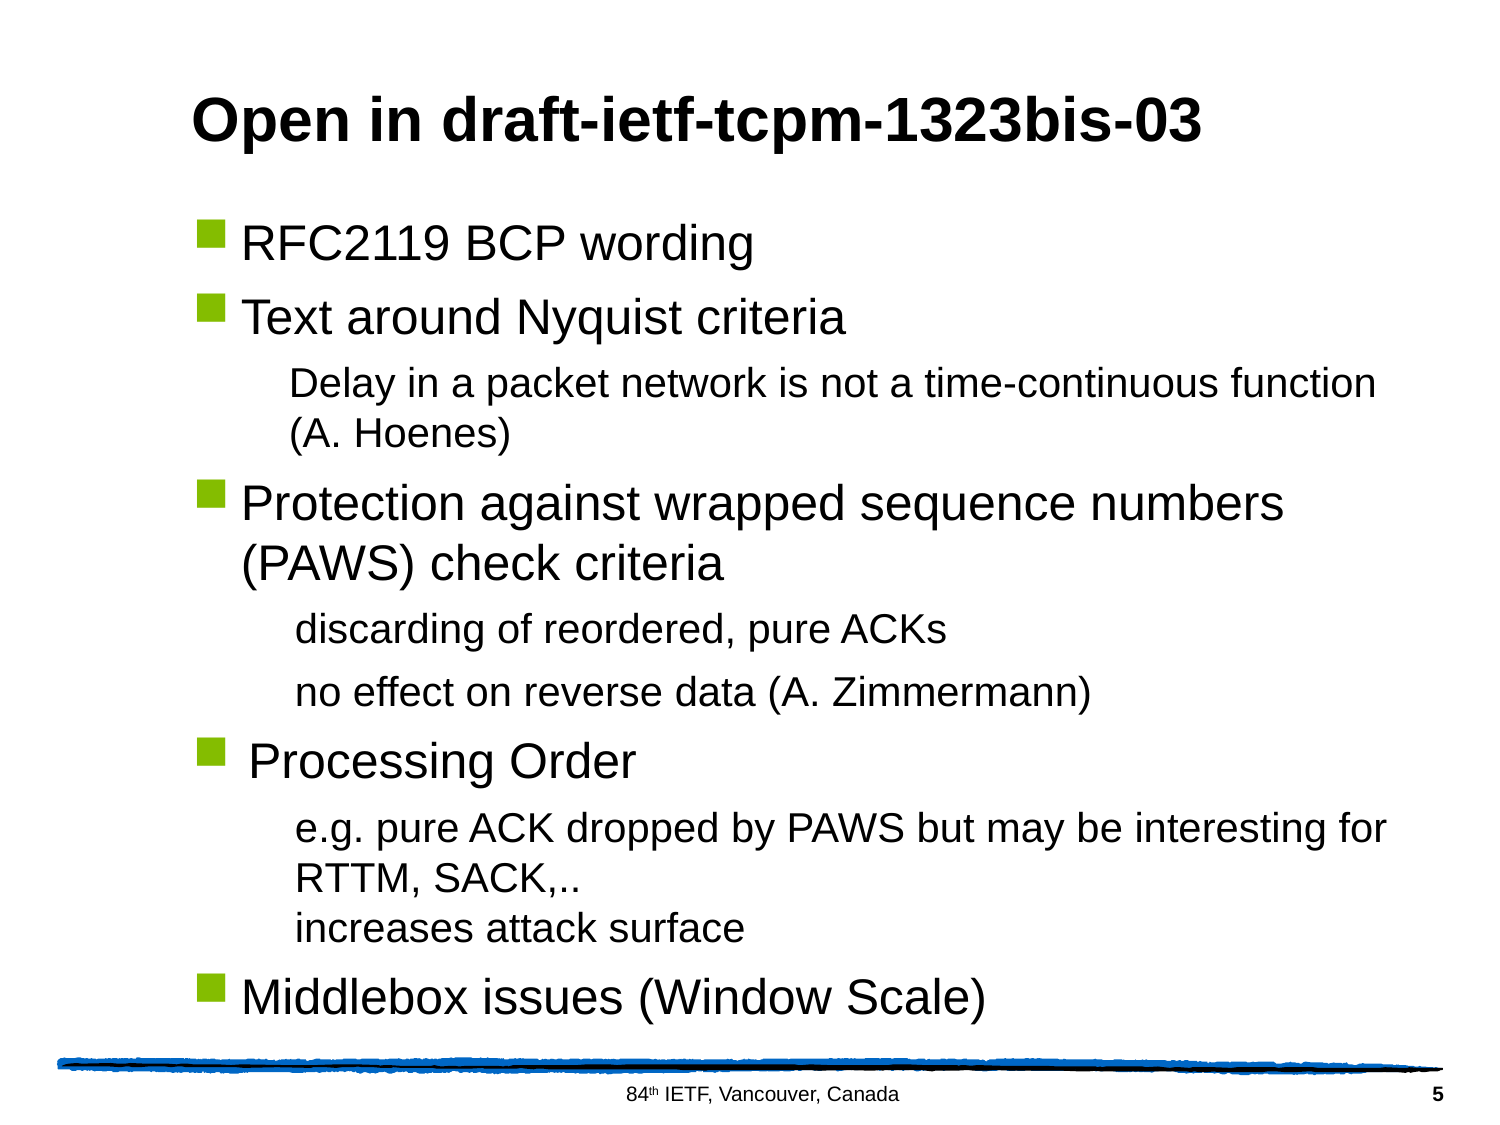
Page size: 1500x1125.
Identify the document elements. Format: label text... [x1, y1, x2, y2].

title Open in draft-ietf-tcpm-1323bis-03 [191, 57, 1441, 176]
footer 84th IETF, Vancouver, Canada [463, 1073, 1063, 1112]
list RFC2119 BCP wording Text around Nyquist criteria Delay in a packet network is not a time-continuous function (A. Hoenes) Protection against wrapped sequence numbers (PAWS) check criteria discarding of reordered, pure ACKs no effect on reverse data (A. Zimmermann) Processing Order e.g. pure ACK dropped by PAWS but may be interesting for RTTM, SACK,.. increases attack surface Middlebox issues (Window Scale) [191, 209, 1440, 1038]
slide_number 5 [1346, 1072, 1460, 1111]
